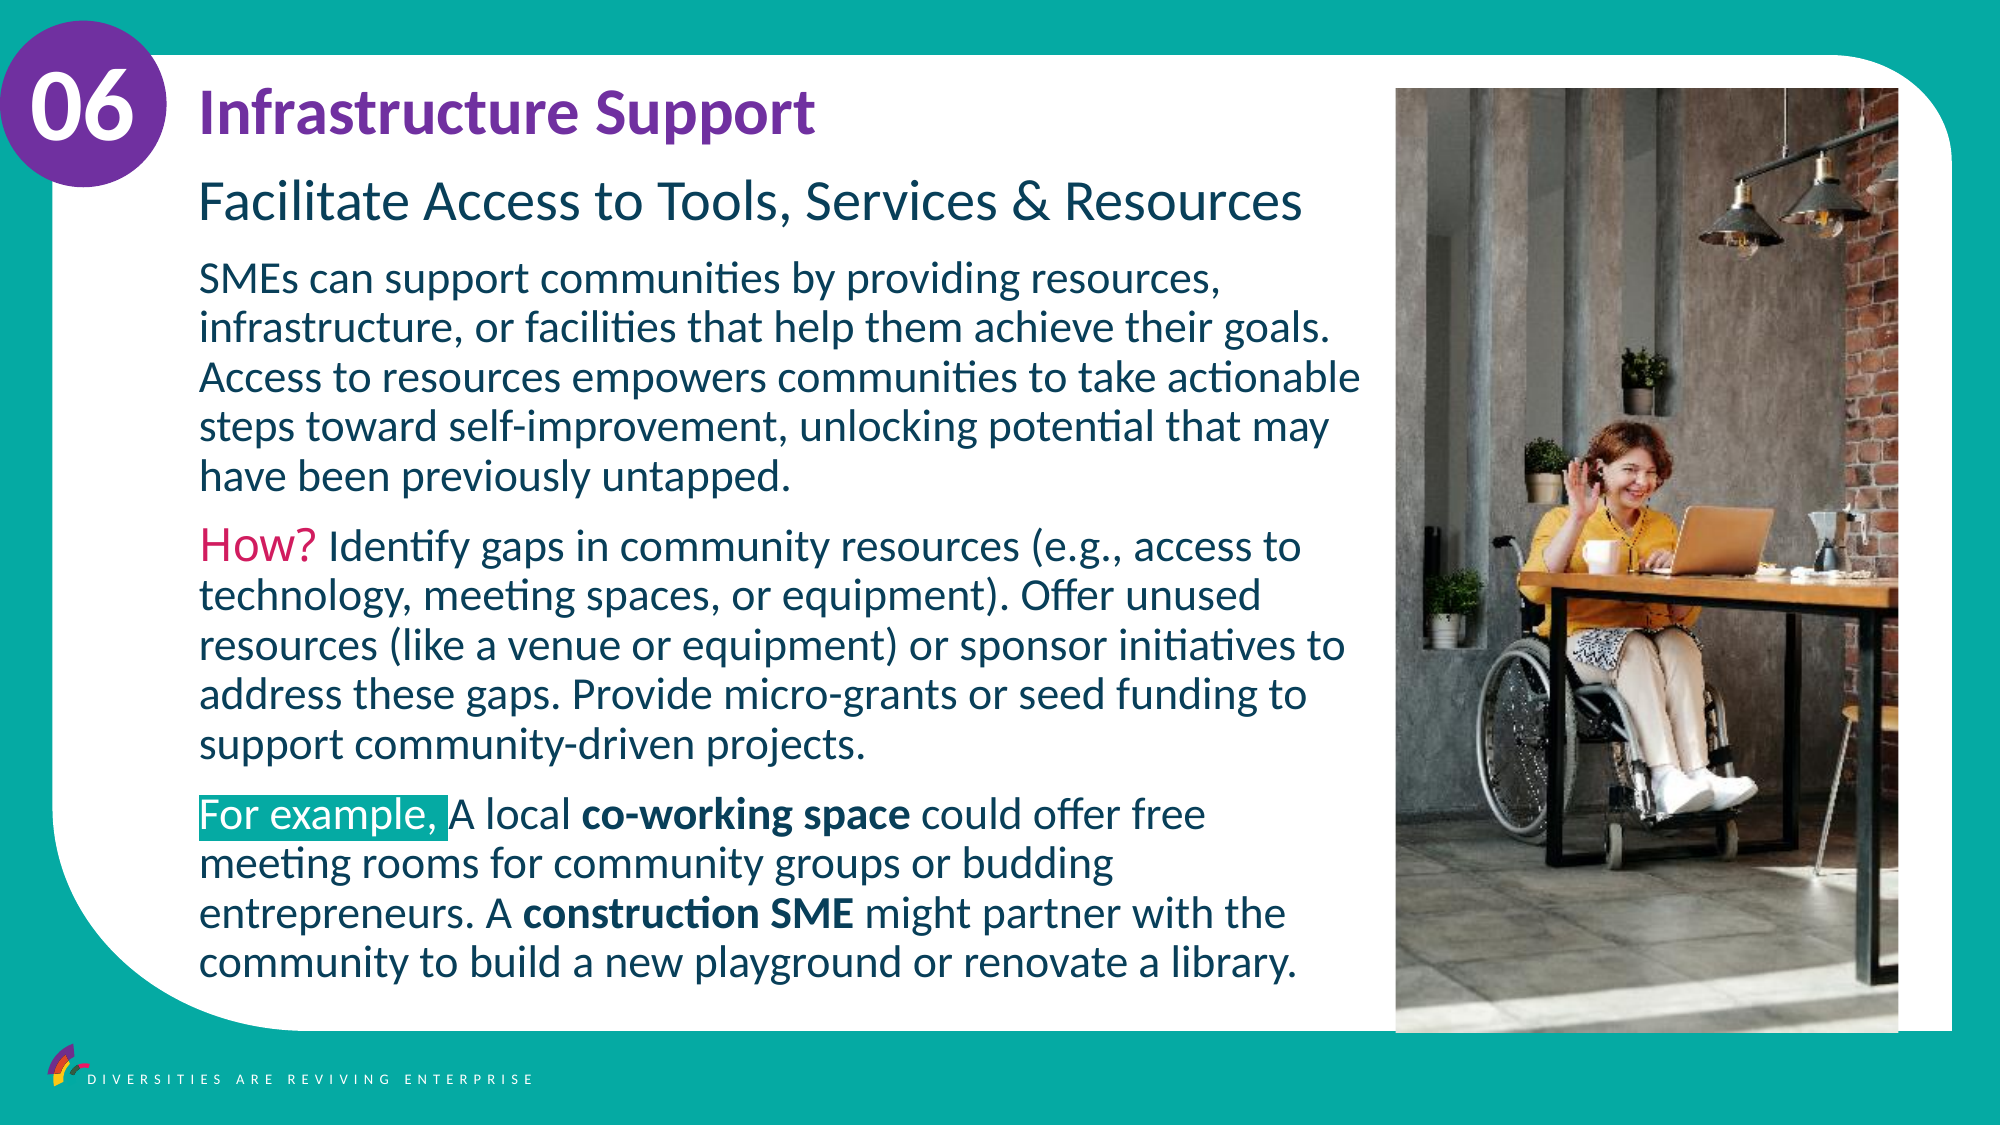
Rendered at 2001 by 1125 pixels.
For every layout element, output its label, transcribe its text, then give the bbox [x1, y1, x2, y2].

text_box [0, 20, 167, 188]
picture [1395, 88, 1899, 1033]
list Infrastructure Support Facilitate Access to Tools, Services & Resources SMEs can support communities by providing resources, infrastructure, or facilities that help them achieve their goals. Access to resources empowers communities to take actionable steps toward self-improvement, unlocking potential that may have been previously untapped. How? Identify gaps in community resources (e.g., access to technology, meeting spaces, or equipment). Offer unused resources (like a venue or equipment) or sponsor initiatives to address these gaps. Provide micro-grants or seed funding to support community-driven projects. For example, A local co-working space could offer free meeting rooms for community groups or budding entrepreneurs. A construction SME might partner with the community to build a new playground or renovate a library. [184, 69, 1379, 702]
